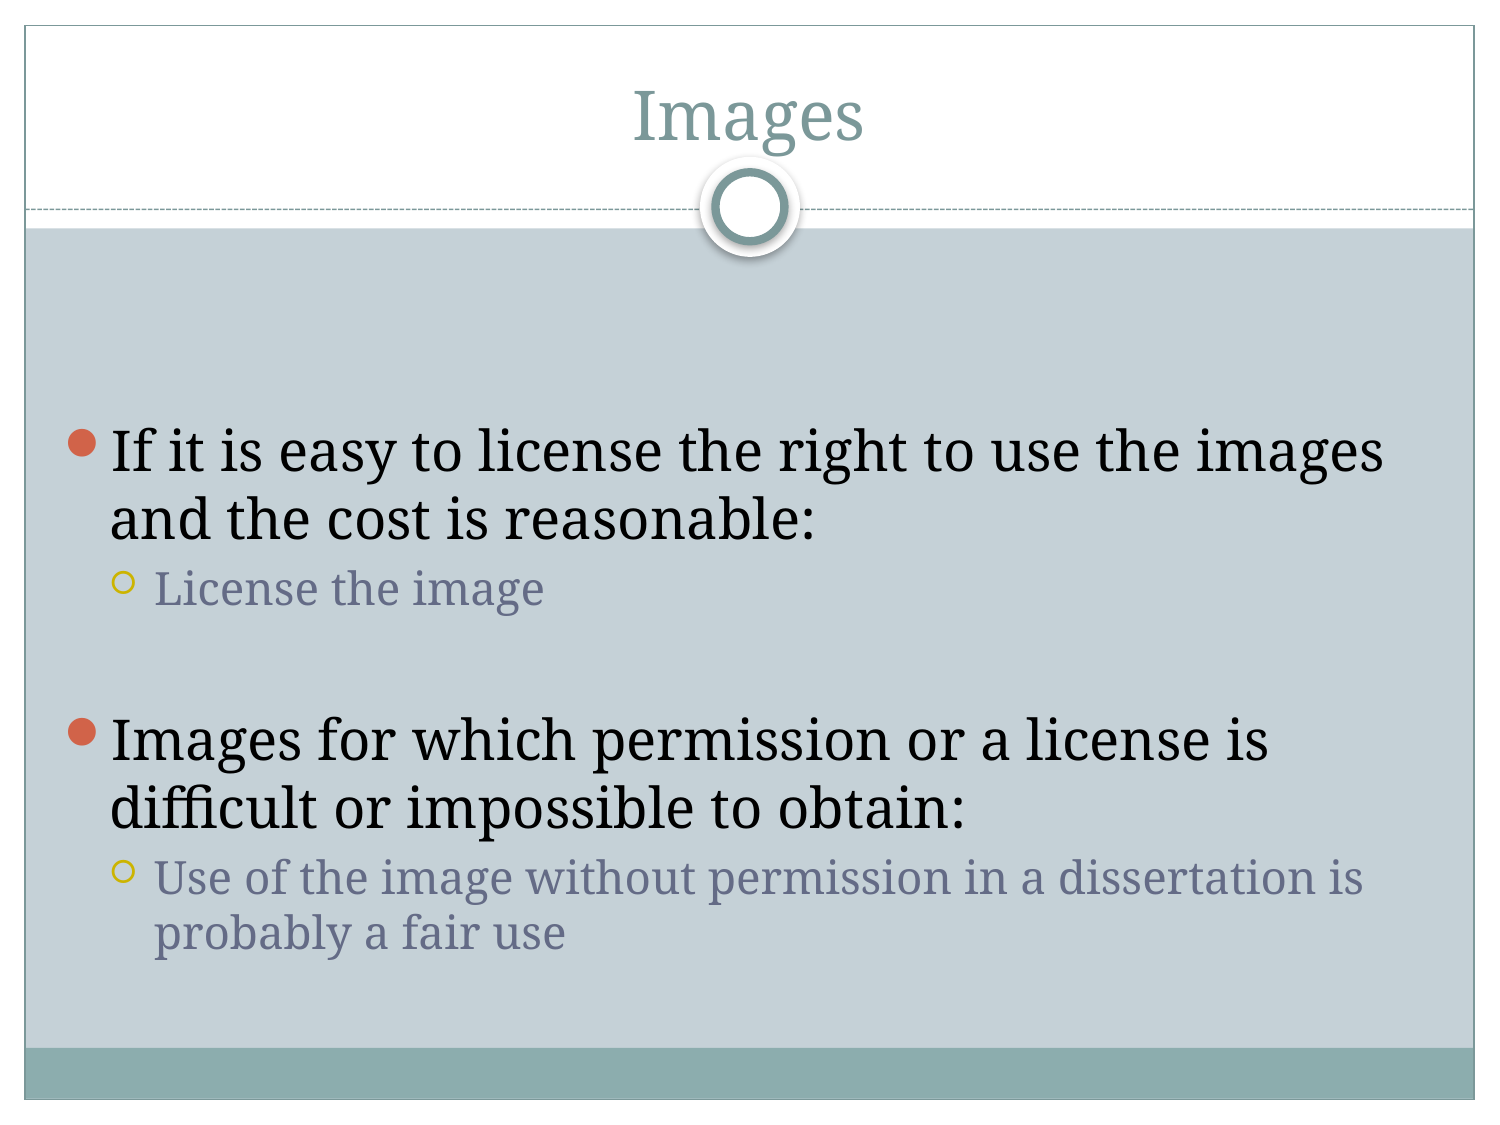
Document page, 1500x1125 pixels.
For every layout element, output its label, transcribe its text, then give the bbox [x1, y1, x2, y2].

list If it is easy to license the right to use the images and the cost is reasonable: License the image Images for which permission or a license is difficult or impossible to obtain: Use of the image without permission in a dissertation is probably a fair use [49, 250, 1445, 1001]
title Images [49, 37, 1450, 162]
